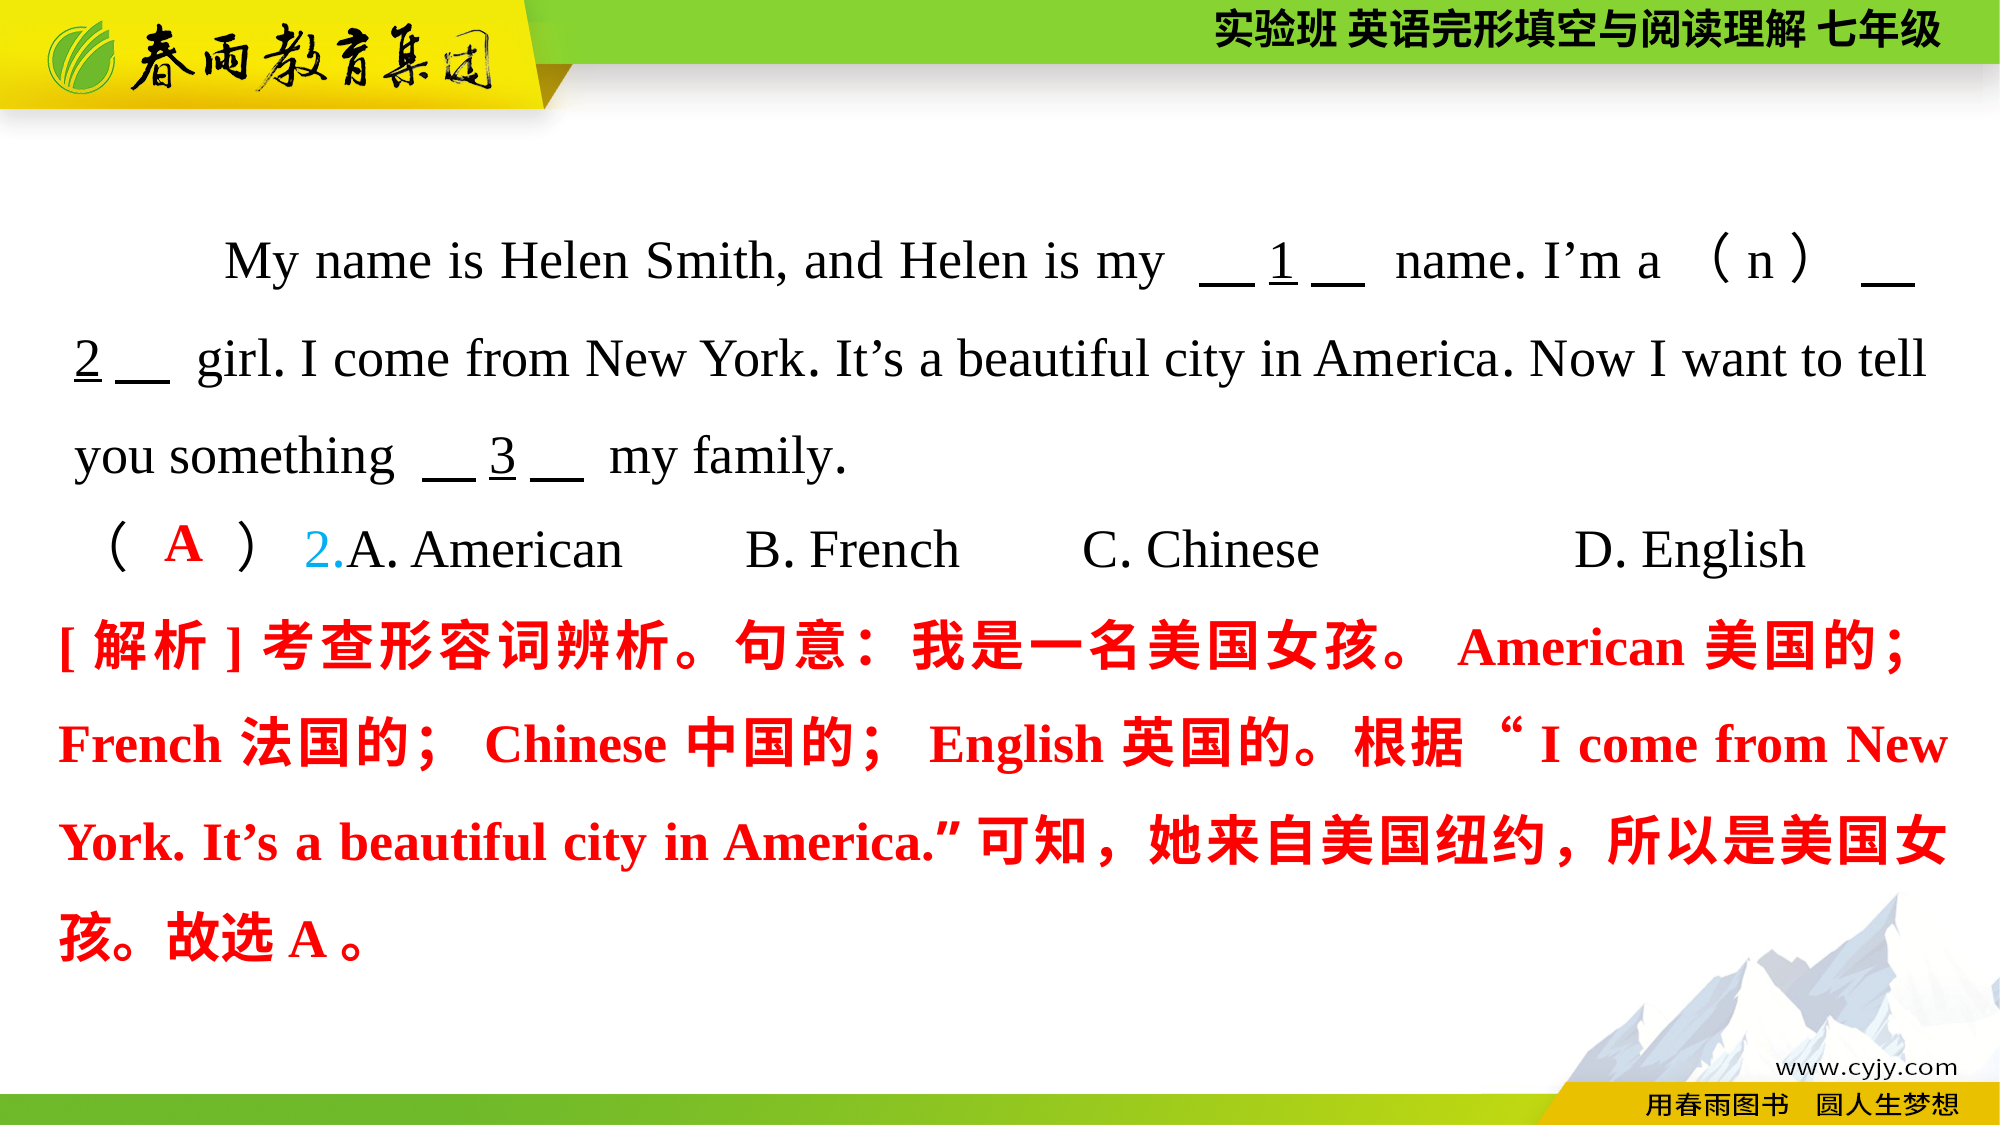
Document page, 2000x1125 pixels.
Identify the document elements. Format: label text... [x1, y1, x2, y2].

text_box [解析]考查形容词辨析。句意：我是一名美国女孩。American美国的；French法国的；Chinese中国的；English英国的。根据“I come from New York. It’s a beautiful city in America.”可知，她来自美国纽约，所以是美国女孩。故选A。 [43, 570, 1965, 976]
text_box （ ）2.A. American B. French C. Chinese D. English [59, 473, 1944, 570]
picture [0, 0, 2000, 1125]
list My name is Helen Smith, and Helen is my 1 name. I’m a（n） 2 girl. I come from New York. It’s a beautiful city in America. Now I want to tell you something 3 my family. [59, 184, 1944, 473]
text_box A [149, 500, 219, 580]
